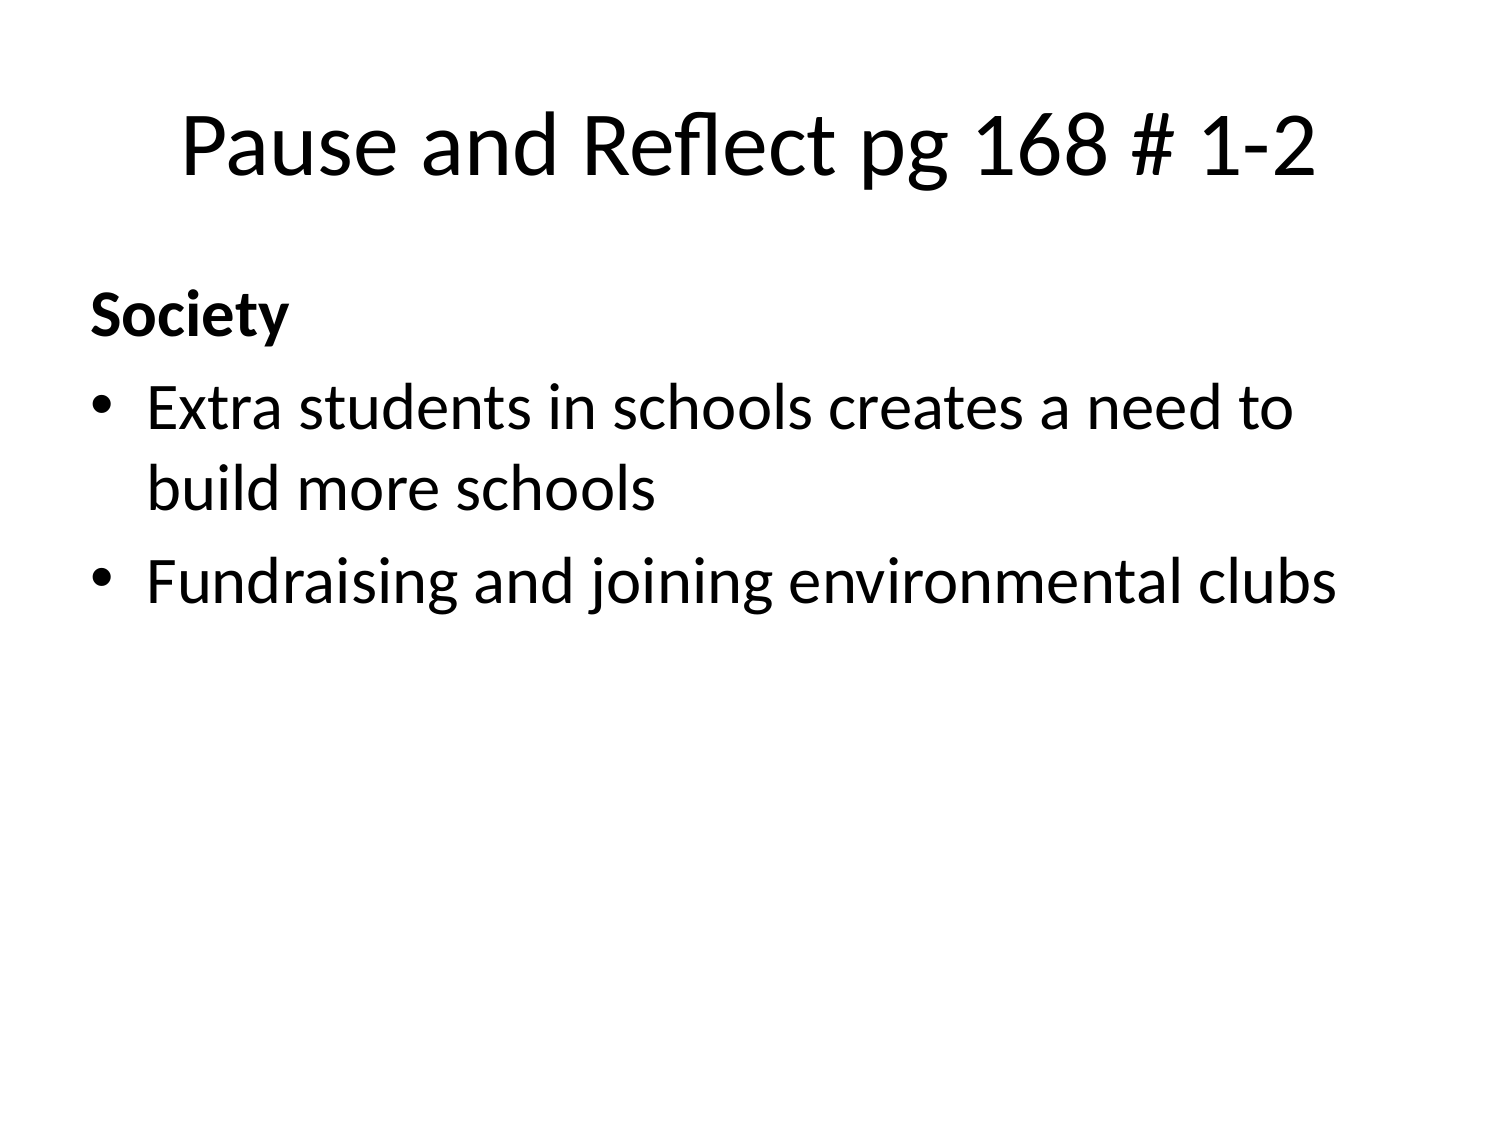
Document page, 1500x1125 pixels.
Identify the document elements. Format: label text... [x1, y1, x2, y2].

title Pause and Reflect pg 168 # 1-2 [75, 45, 1425, 233]
list Society Extra students in schools creates a need to build more schools Fundraising and joining environmental clubs [75, 262, 1425, 1005]
